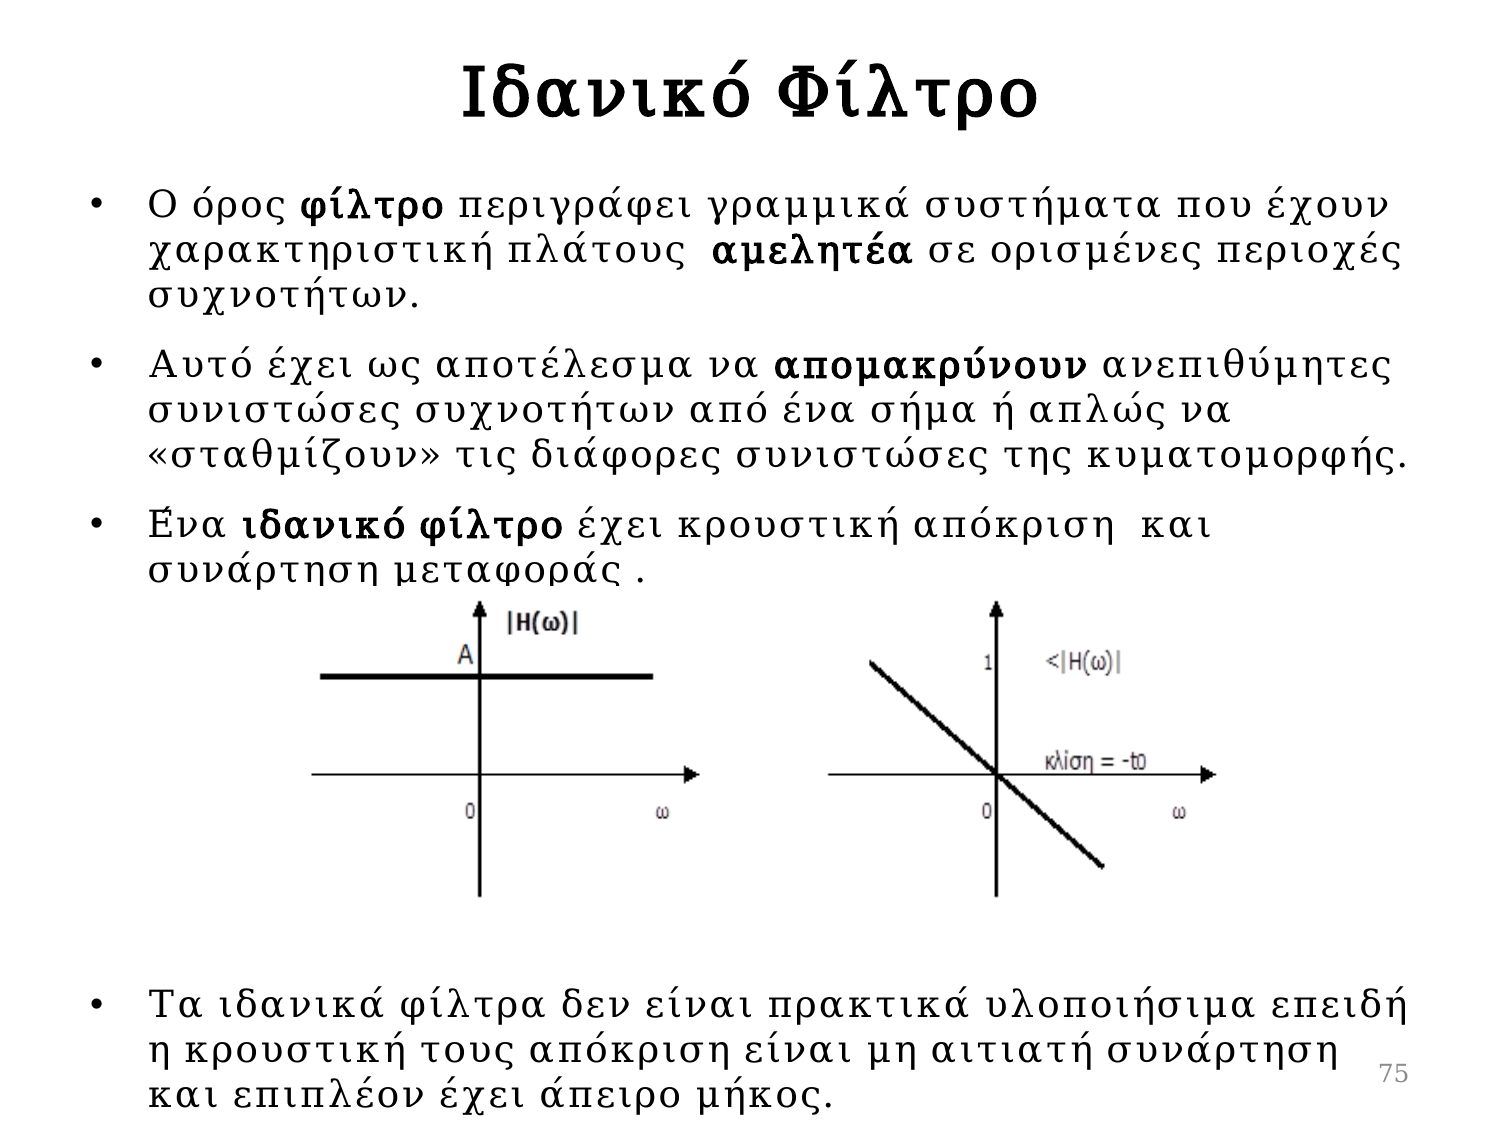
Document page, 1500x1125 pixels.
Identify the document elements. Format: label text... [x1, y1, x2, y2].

slide_number 75 [1222, 1042, 1425, 1103]
title Ιδανικό Φίλτρο [75, 19, 1425, 159]
picture [305, 585, 1226, 918]
